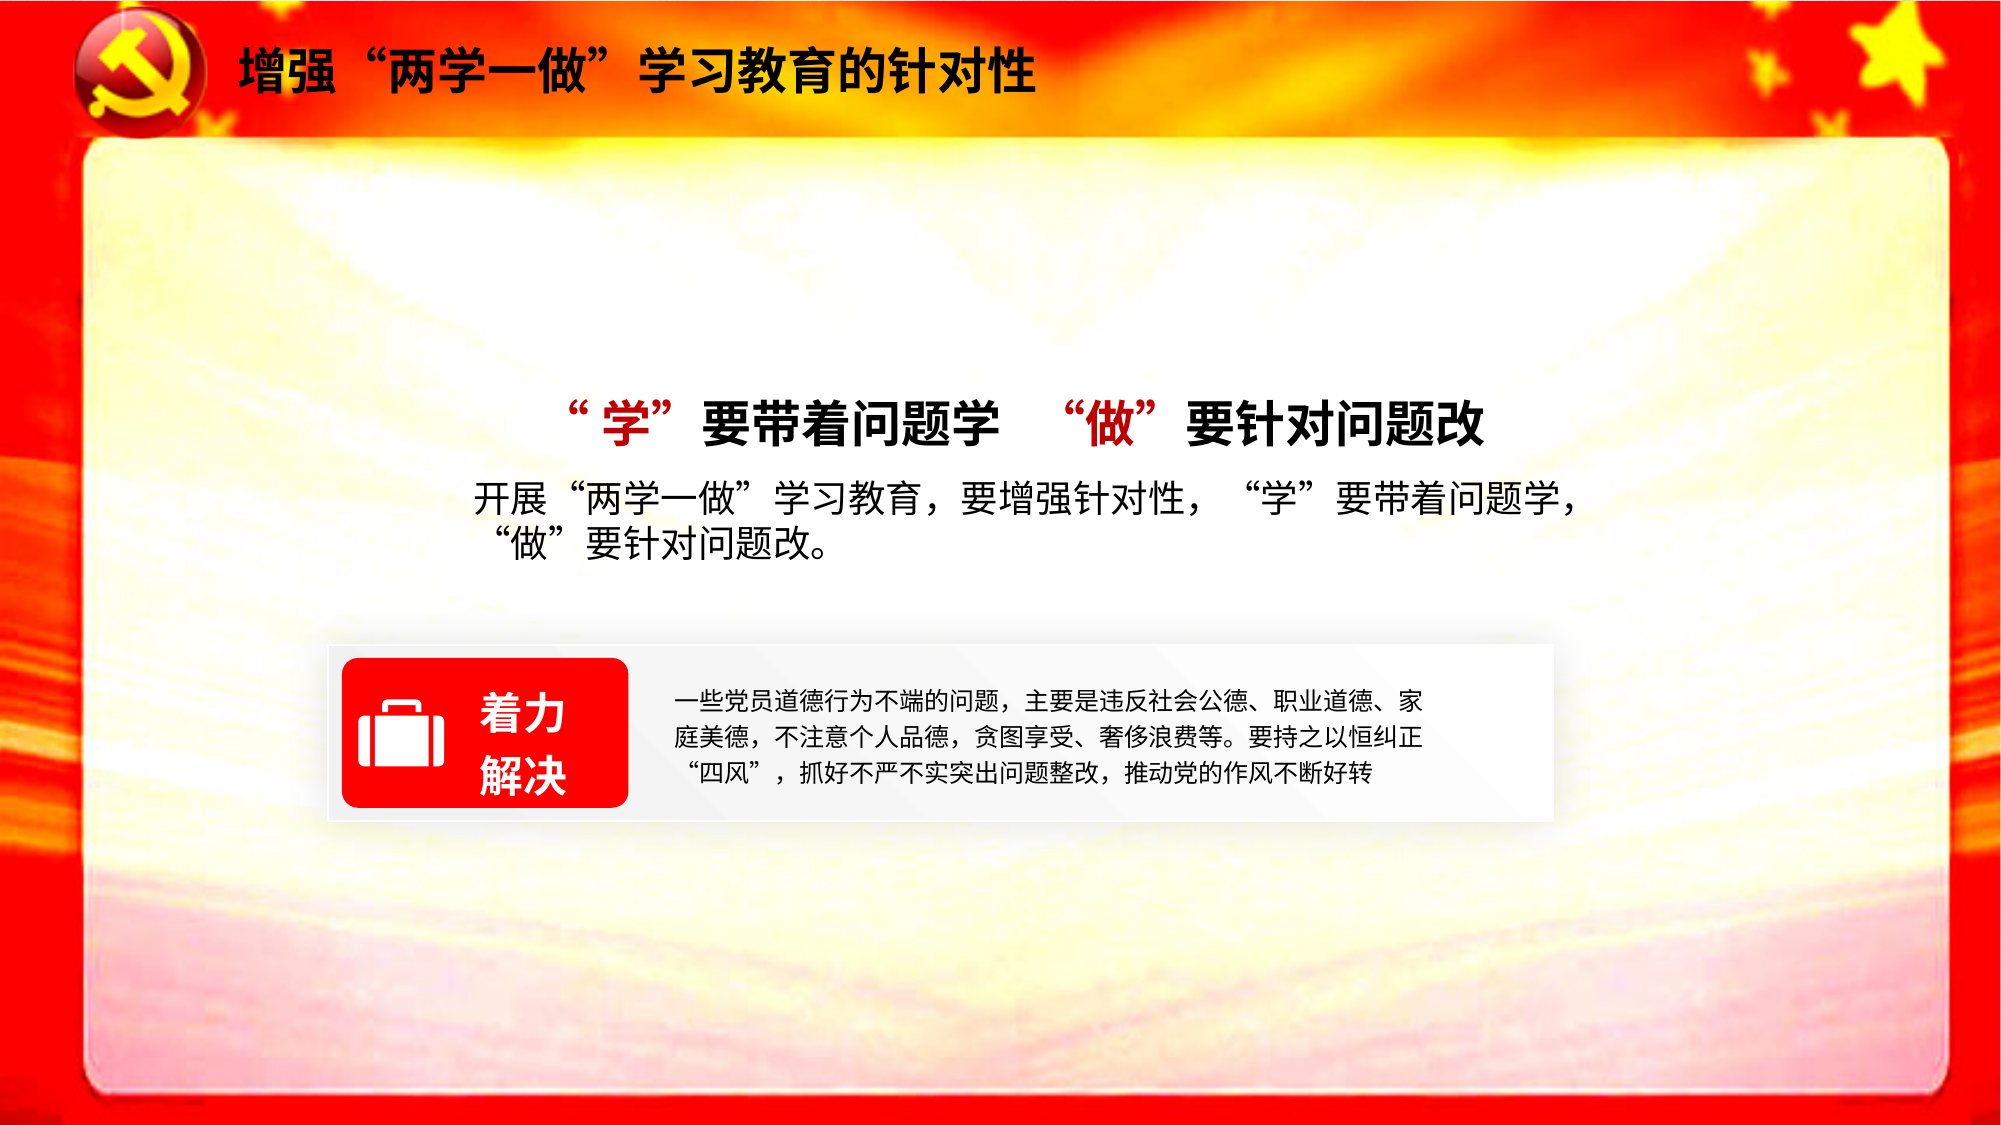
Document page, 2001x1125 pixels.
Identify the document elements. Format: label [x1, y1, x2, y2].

text_box [341, 657, 629, 809]
picture [0, 0, 2001, 1125]
